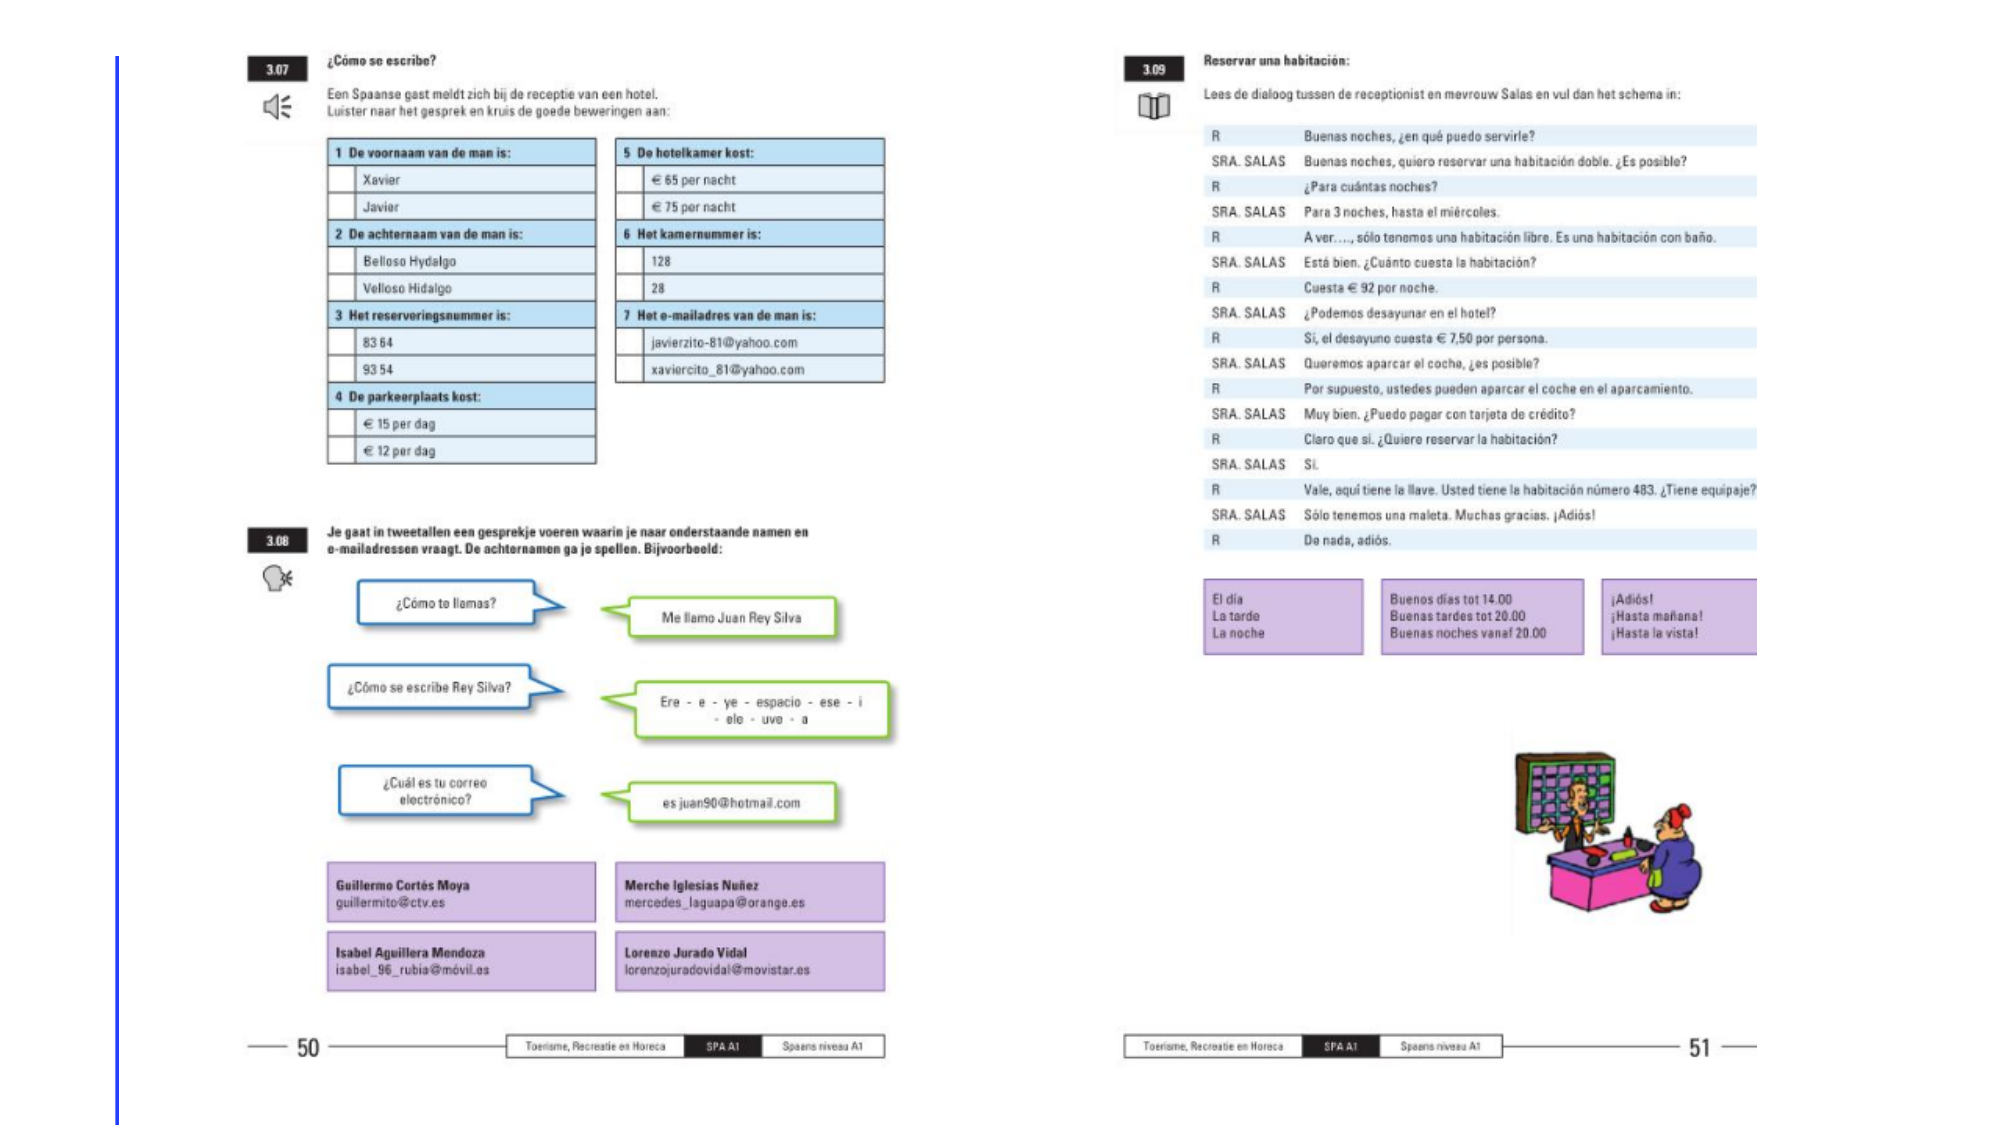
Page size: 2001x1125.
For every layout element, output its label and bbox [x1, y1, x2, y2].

picture [243, 46, 1757, 1079]
